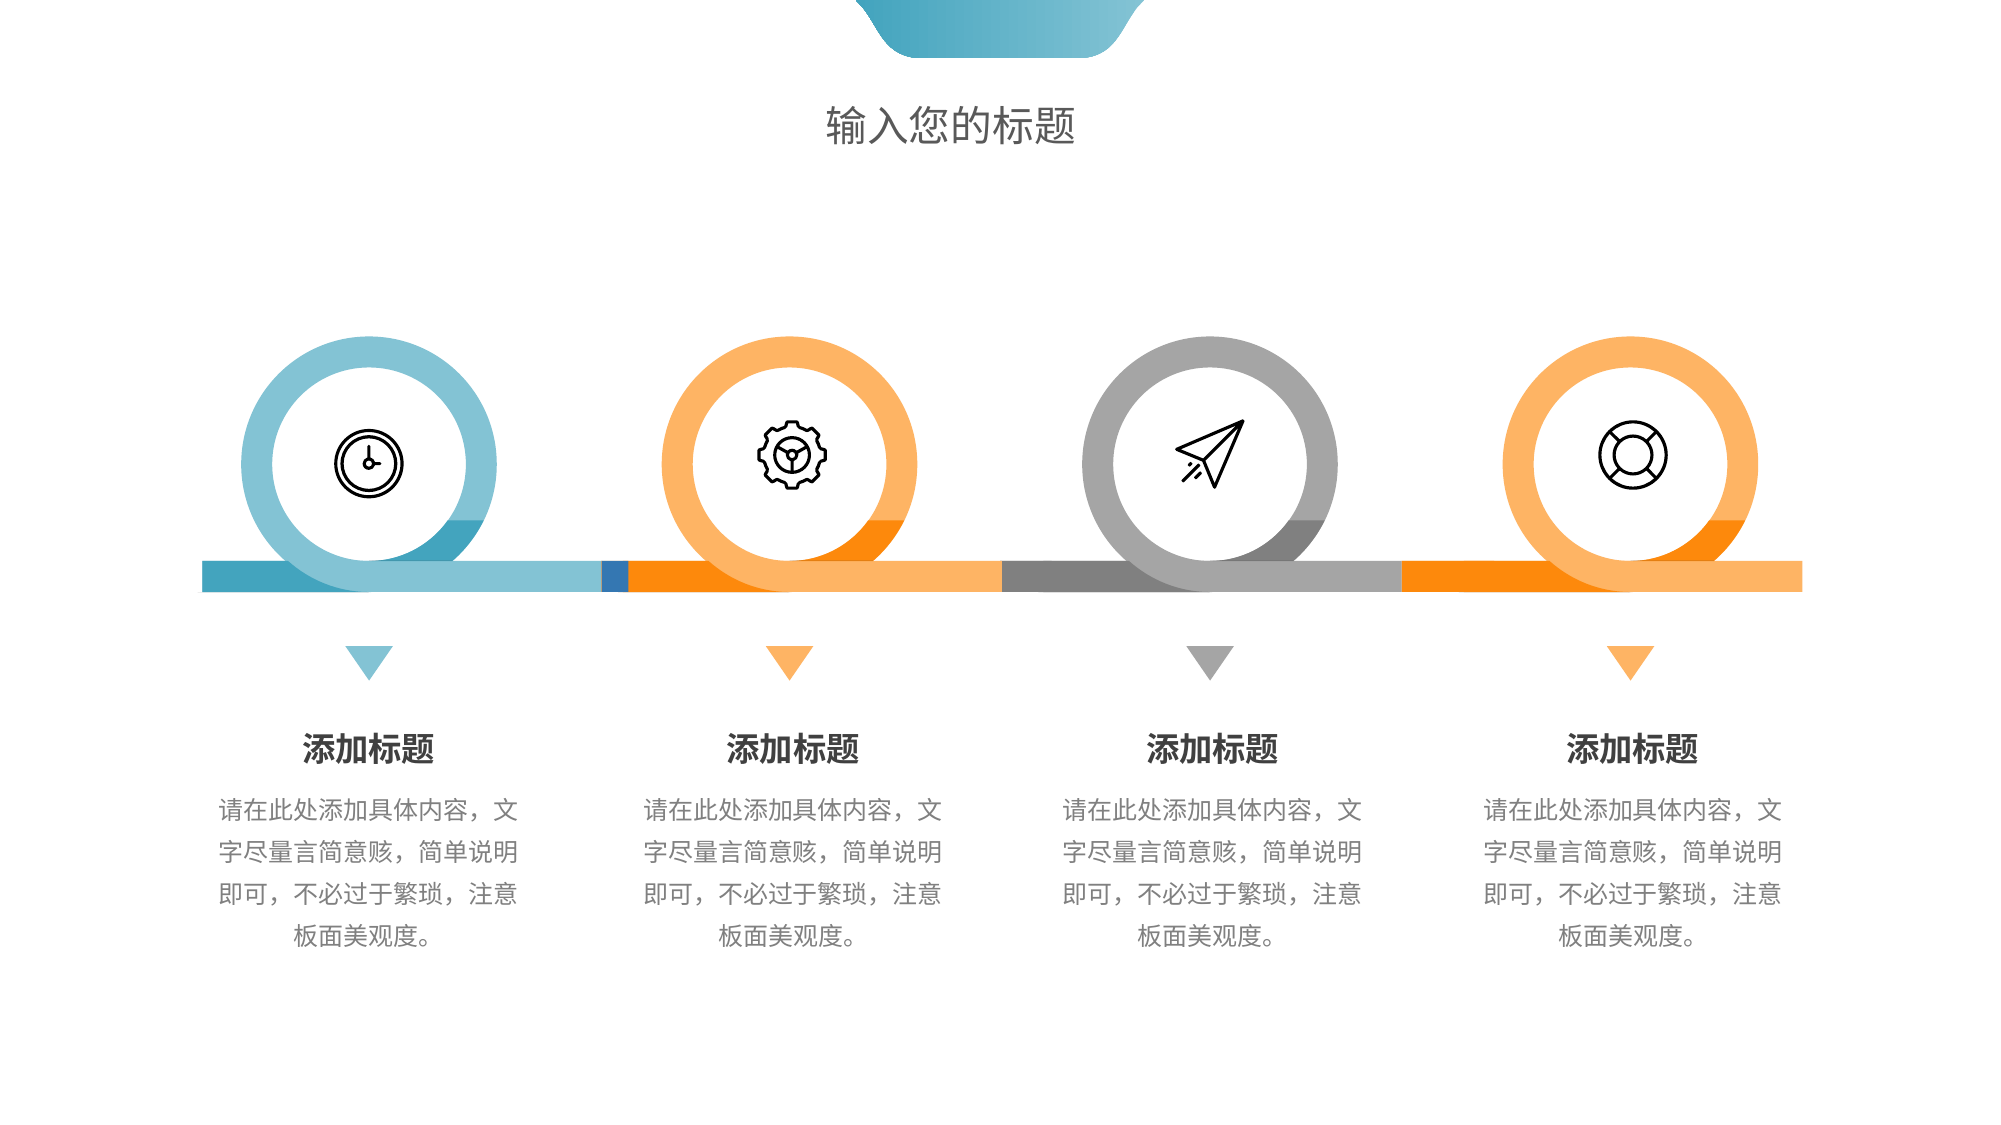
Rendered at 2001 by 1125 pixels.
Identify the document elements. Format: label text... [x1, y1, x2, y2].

text_box [765, 646, 814, 681]
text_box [197, 336, 601, 593]
text_box 添加标题 [1543, 720, 1723, 776]
text_box [1186, 646, 1234, 681]
text_box 输入您的标题 [810, 92, 1190, 158]
text_box 添加标题 [1122, 720, 1303, 776]
text_box [1606, 646, 1655, 681]
text_box [345, 646, 393, 681]
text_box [1402, 336, 1803, 593]
text_box 请在此处添加具体内容，文字尽量言简意赅，简单说明即可，不必过于繁琐，注意板面美观度。 [628, 775, 958, 958]
text_box 添加标题 [279, 720, 459, 776]
text_box 请在此处添加具体内容，文字尽量言简意赅，简单说明即可，不必过于繁琐，注意板面美观度。 [1047, 775, 1378, 958]
text_box 添加标题 [703, 720, 883, 776]
text_box [854, 0, 1146, 60]
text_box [601, 336, 1002, 593]
text_box 请在此处添加具体内容，文字尽量言简意赅，简单说明即可，不必过于繁琐，注意板面美观度。 [204, 775, 534, 958]
text_box 请在此处添加具体内容，文字尽量言简意赅，简单说明即可，不必过于繁琐，注意板面美观度。 [1468, 775, 1798, 958]
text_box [1002, 336, 1402, 593]
